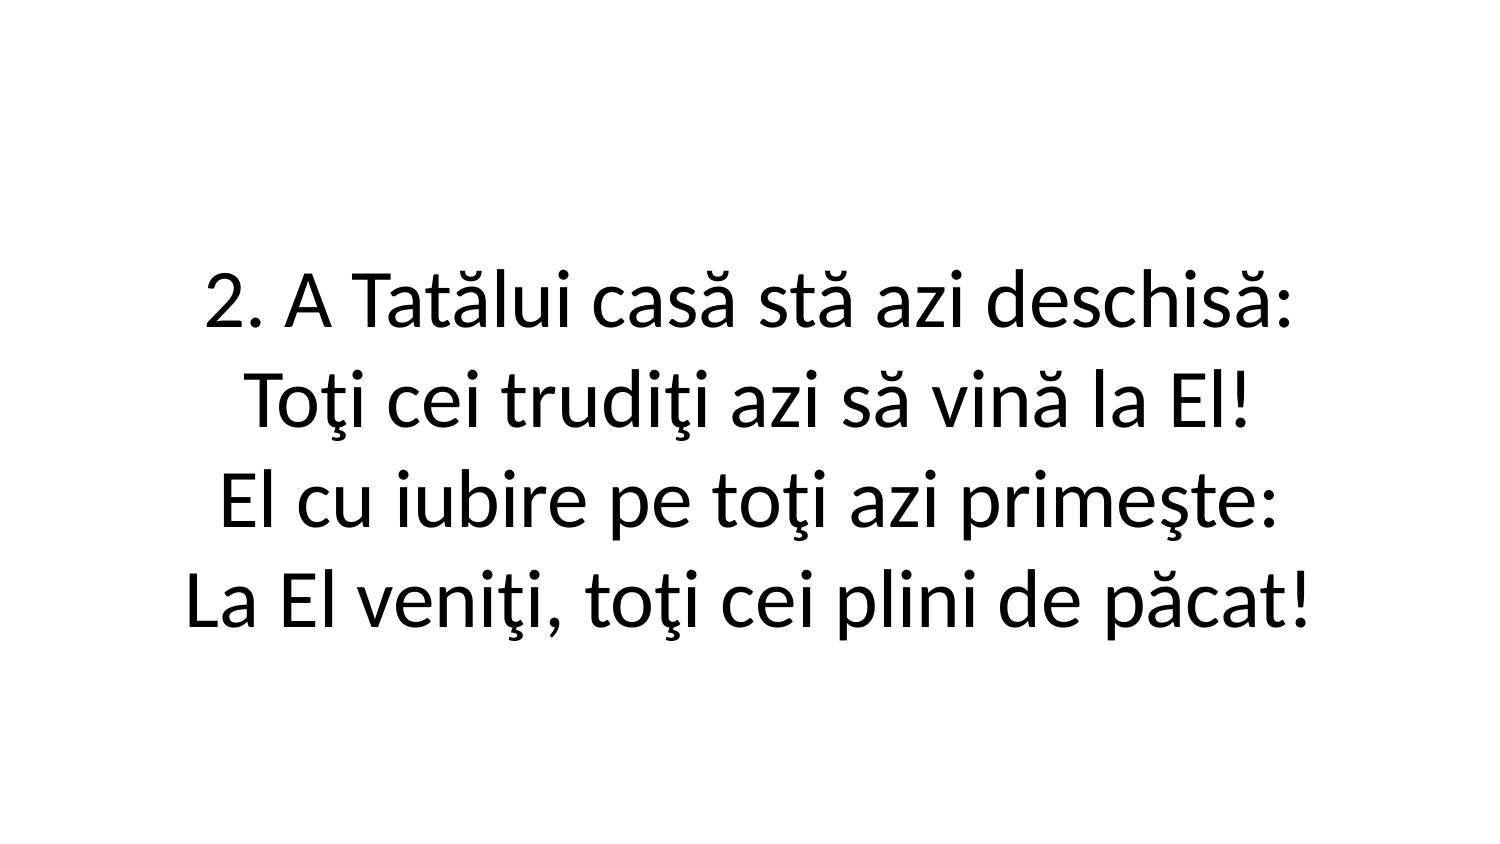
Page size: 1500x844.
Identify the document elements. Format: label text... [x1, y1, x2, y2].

text_box 2. A Tatălui casă stă azi deschisă: Toţi cei trudiţi azi să vină la El! El cu iubire pe toţi azi primeşte: La El veniţi, toţi cei plini de păcat! [169, 192, 1331, 652]
